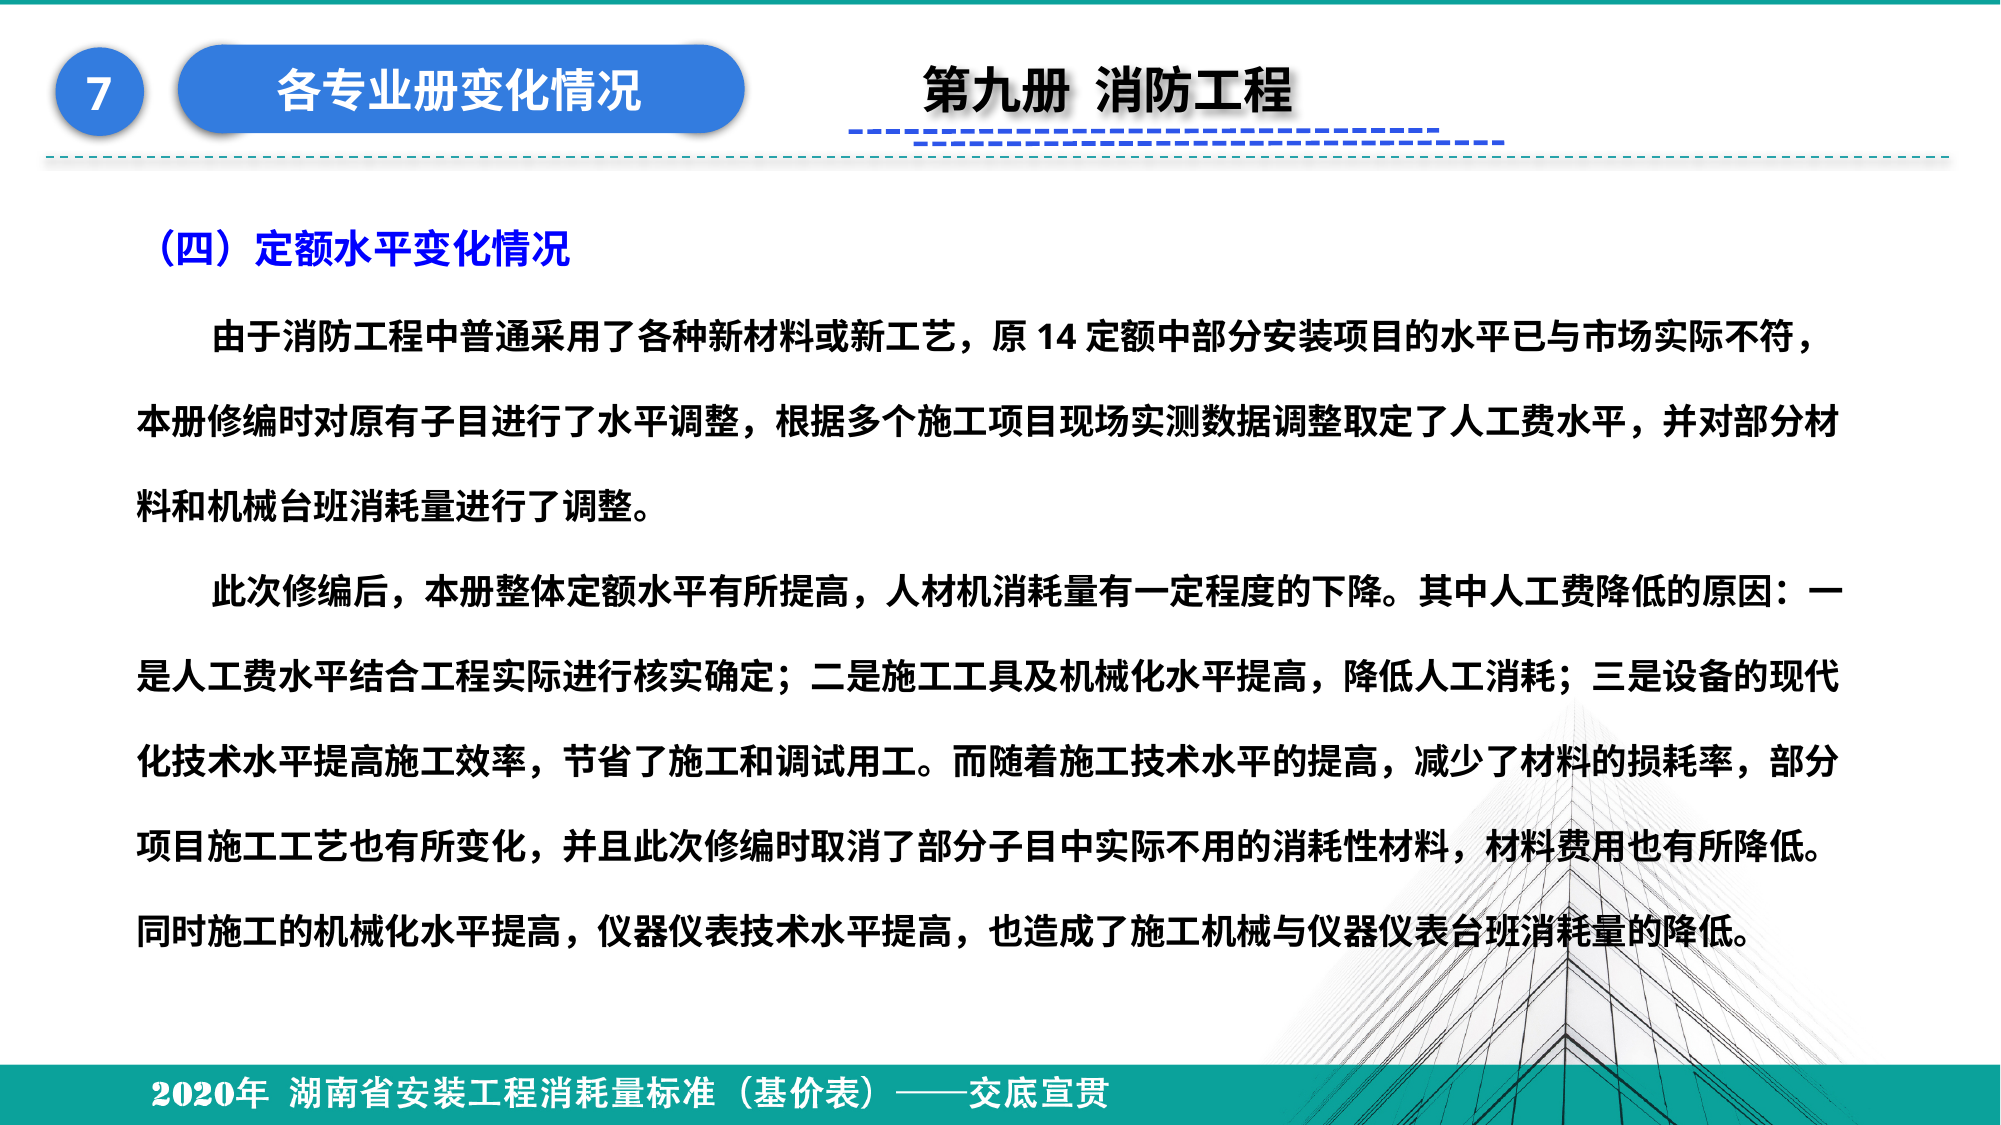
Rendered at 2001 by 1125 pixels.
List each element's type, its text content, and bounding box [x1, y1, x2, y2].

slide_number [1918, 0, 2000, 52]
picture [0, 0, 2001, 1125]
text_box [45, 44, 1955, 158]
text_box （四）定额水平变化情况 由于消防工程中普通采用了各种新材料或新工艺，原14定额中部分安装项目的水平已与市场实际不符，本册修编时对原有子目进行了水平调整，根据多个施工项目现场实测数据调整取定了人工费水平，并对部分材料和机械台班消耗量进行了调整。 此次修编后，本册整体定额水平有所提高，人材机消耗量有一定程度的下降。其中人工费降低的原因：一是人工费水平结合工程实际进行核实确定；二是施工工具及机械化水平提高，降低人工消耗；三是设备的现代化技术水平提高施工效率，节省了施工和调试用工。而随着施工技术水平的提高，减少了材料的损耗率，部分项目施工工艺也有所变化，并且此次修编时取消了部分子目中实际不用的消耗性材料，材料费用也有所降低。同时施工的机械化水平提高，仪器仪表技术水平提高，也造成了施工机械与仪器仪表台班消耗量的降低。 [121, 169, 1864, 959]
